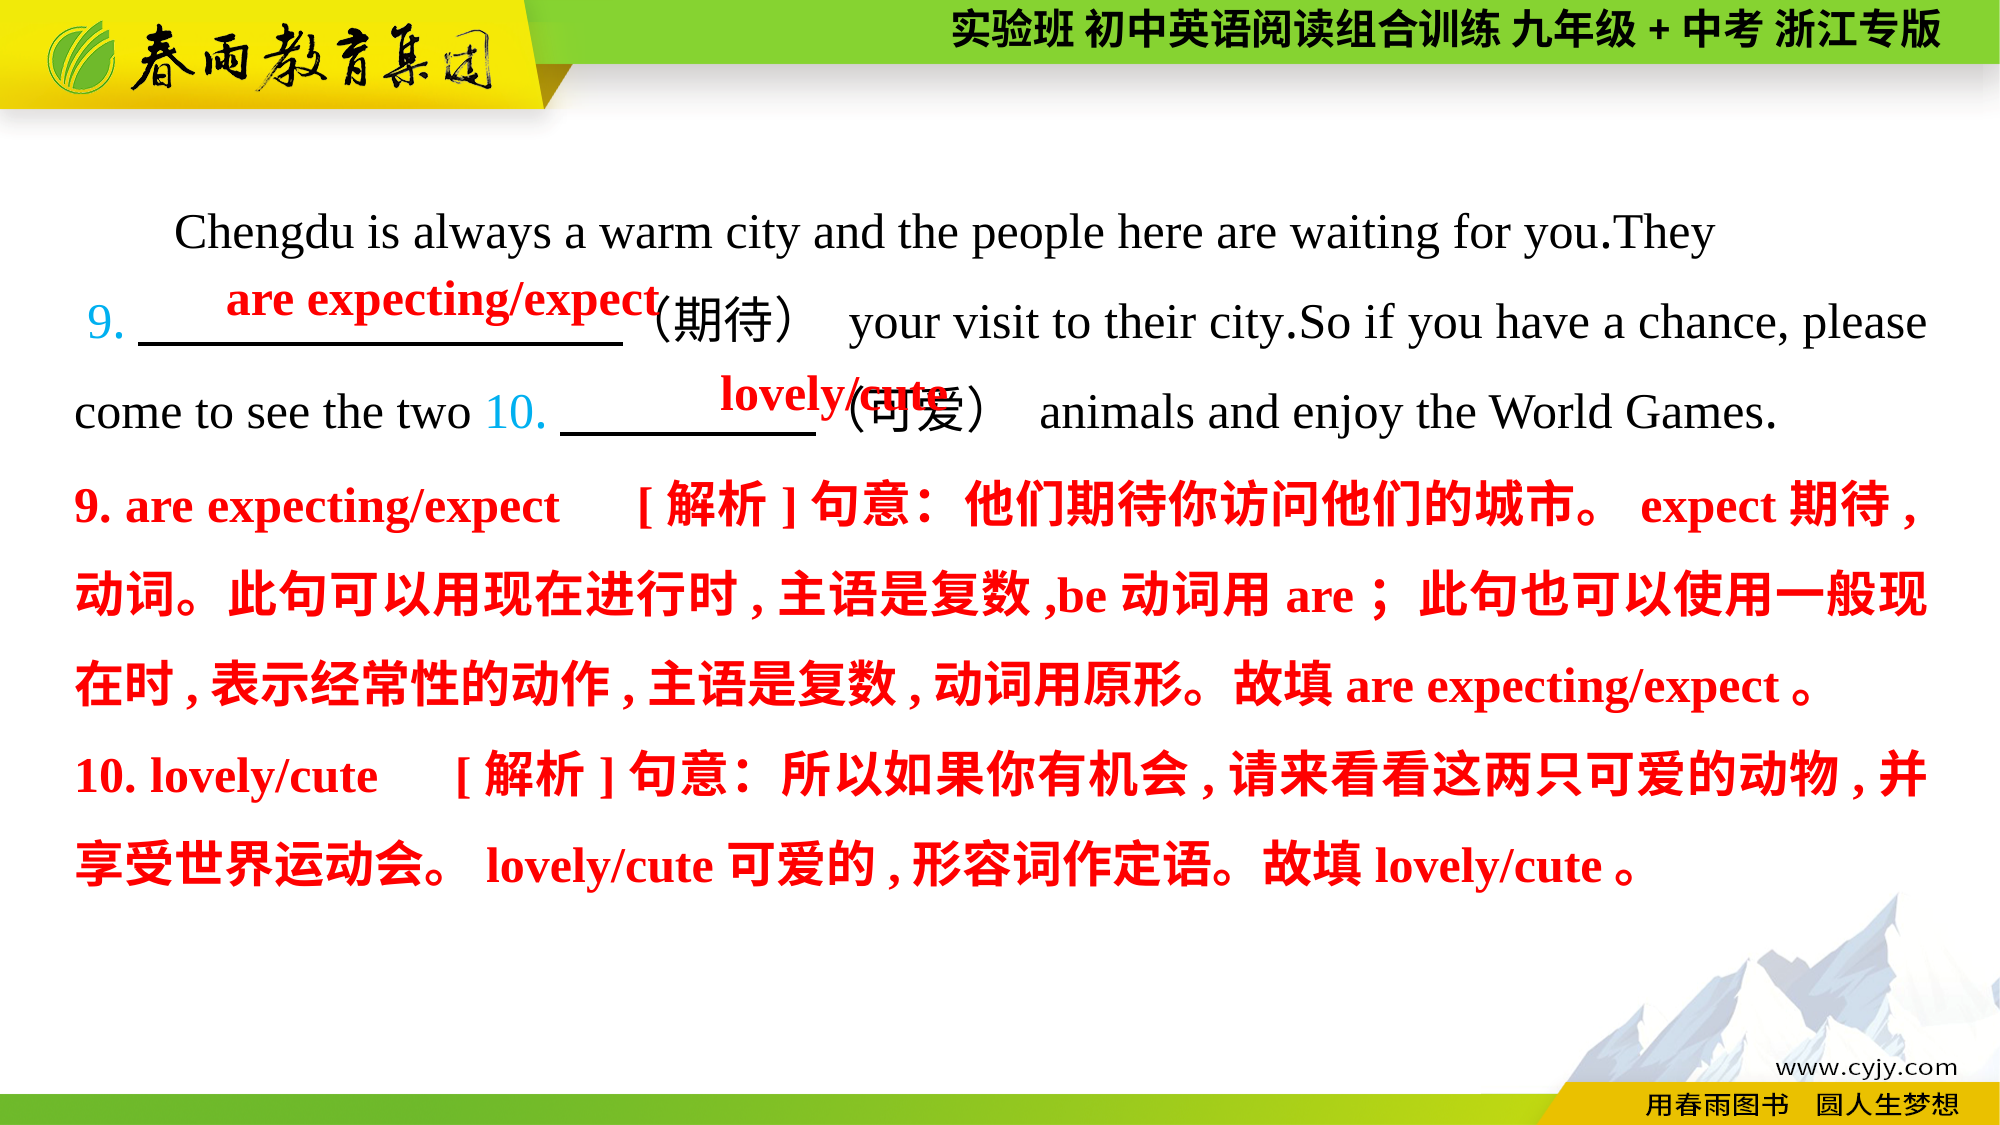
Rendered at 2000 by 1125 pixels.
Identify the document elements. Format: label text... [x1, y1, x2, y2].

text_box are expecting/expect [198, 258, 676, 333]
text_box lovely/cute [705, 352, 964, 428]
picture [0, 0, 2000, 1125]
list Chengdu is always a warm city and the people here are waiting for you.They 9. （期待） your visit to their city.So if you have a chance, please come to see the two 10. （可爱） animals and enjoy the World Games. [59, 160, 1944, 435]
text_box 9. are expecting/expect [解析]句意：他们期待你访问他们的城市。expect期待,动词。此句可以用现在进行时,主语是复数,be动词用are；此句也可以使用一般现在时,表示经常性的动作,主语是复数,动词用原形。故填are expecting/expect。 10. lovely/cute [解析]句意：所以如果你有机会,请来看看这两只可爱的动物,并享受世界运动会。lovely/cute可爱的,形容词作定语。故填lovely/cute。 [59, 435, 1944, 901]
